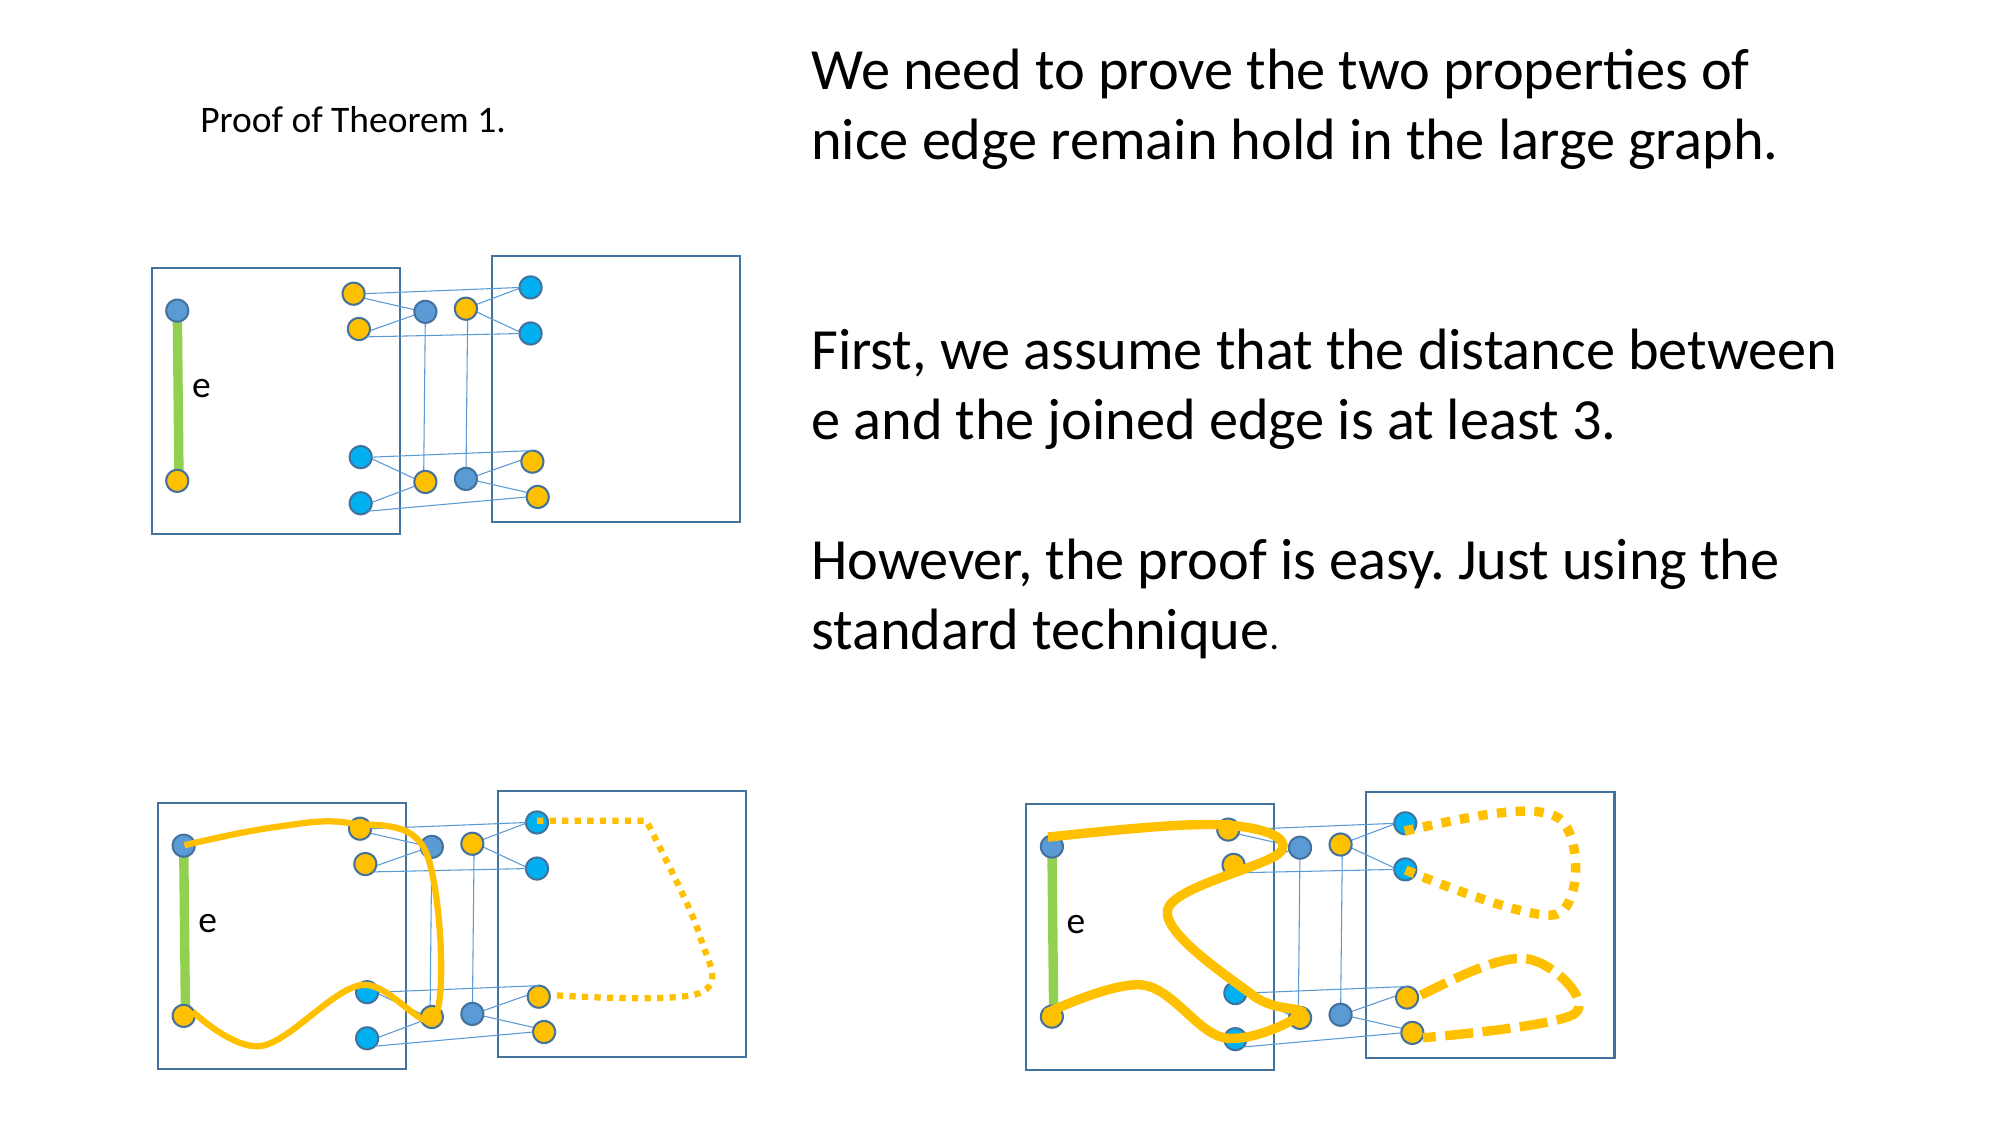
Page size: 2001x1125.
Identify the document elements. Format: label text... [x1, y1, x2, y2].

text_box We need to prove the two properties of nice edge remain hold in the large graph. First, we assume that the distance between e and the joined edge is at least 3. However, the proof is easy. Just using the standard technique. [796, 24, 1857, 669]
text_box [1026, 792, 1615, 1071]
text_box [151, 256, 740, 535]
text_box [157, 791, 747, 1070]
text_box Proof of Theorem 1. [185, 87, 713, 147]
